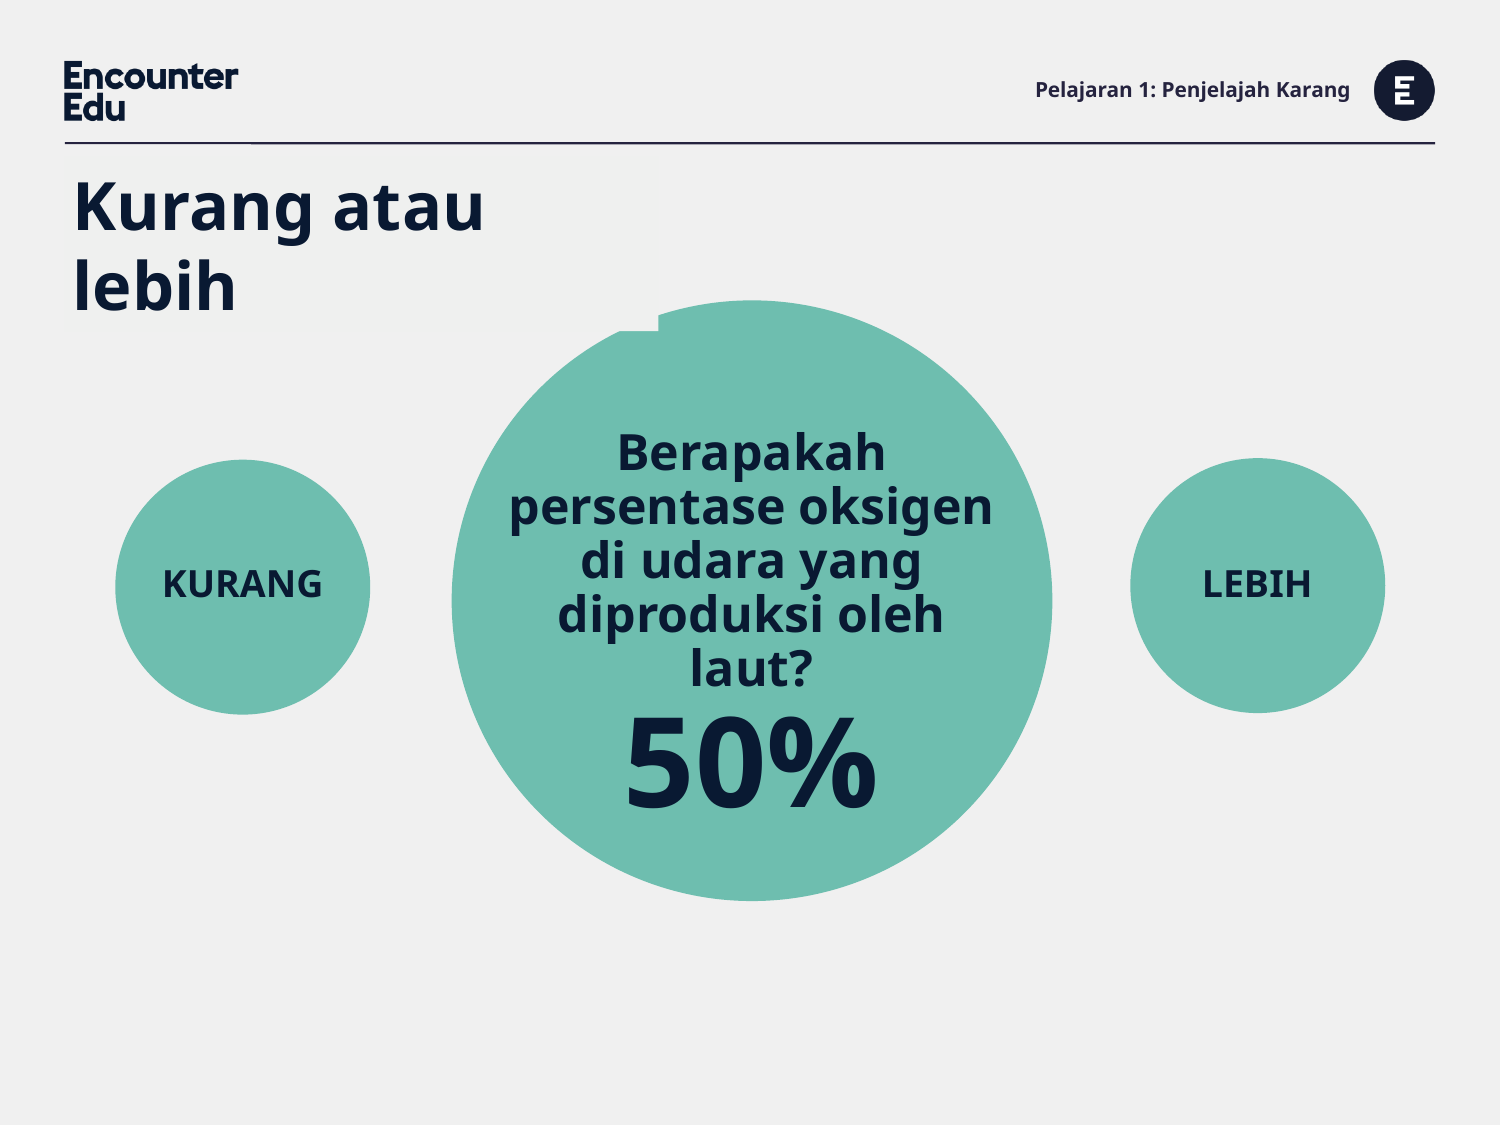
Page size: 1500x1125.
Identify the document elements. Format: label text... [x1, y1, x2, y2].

list Berapakah persentase oksigen di udara yang diproduksi oleh laut? [482, 419, 1021, 602]
title Pelajaran 1: Penjelajah Karang [749, 67, 1359, 114]
list KURANG [64, 515, 421, 656]
text_box Kurang atau lebih [64, 156, 659, 332]
picture [1372, 58, 1436, 122]
text_box LEBIH [1079, 516, 1435, 655]
picture [60, 59, 243, 122]
list 50% [482, 691, 1021, 874]
